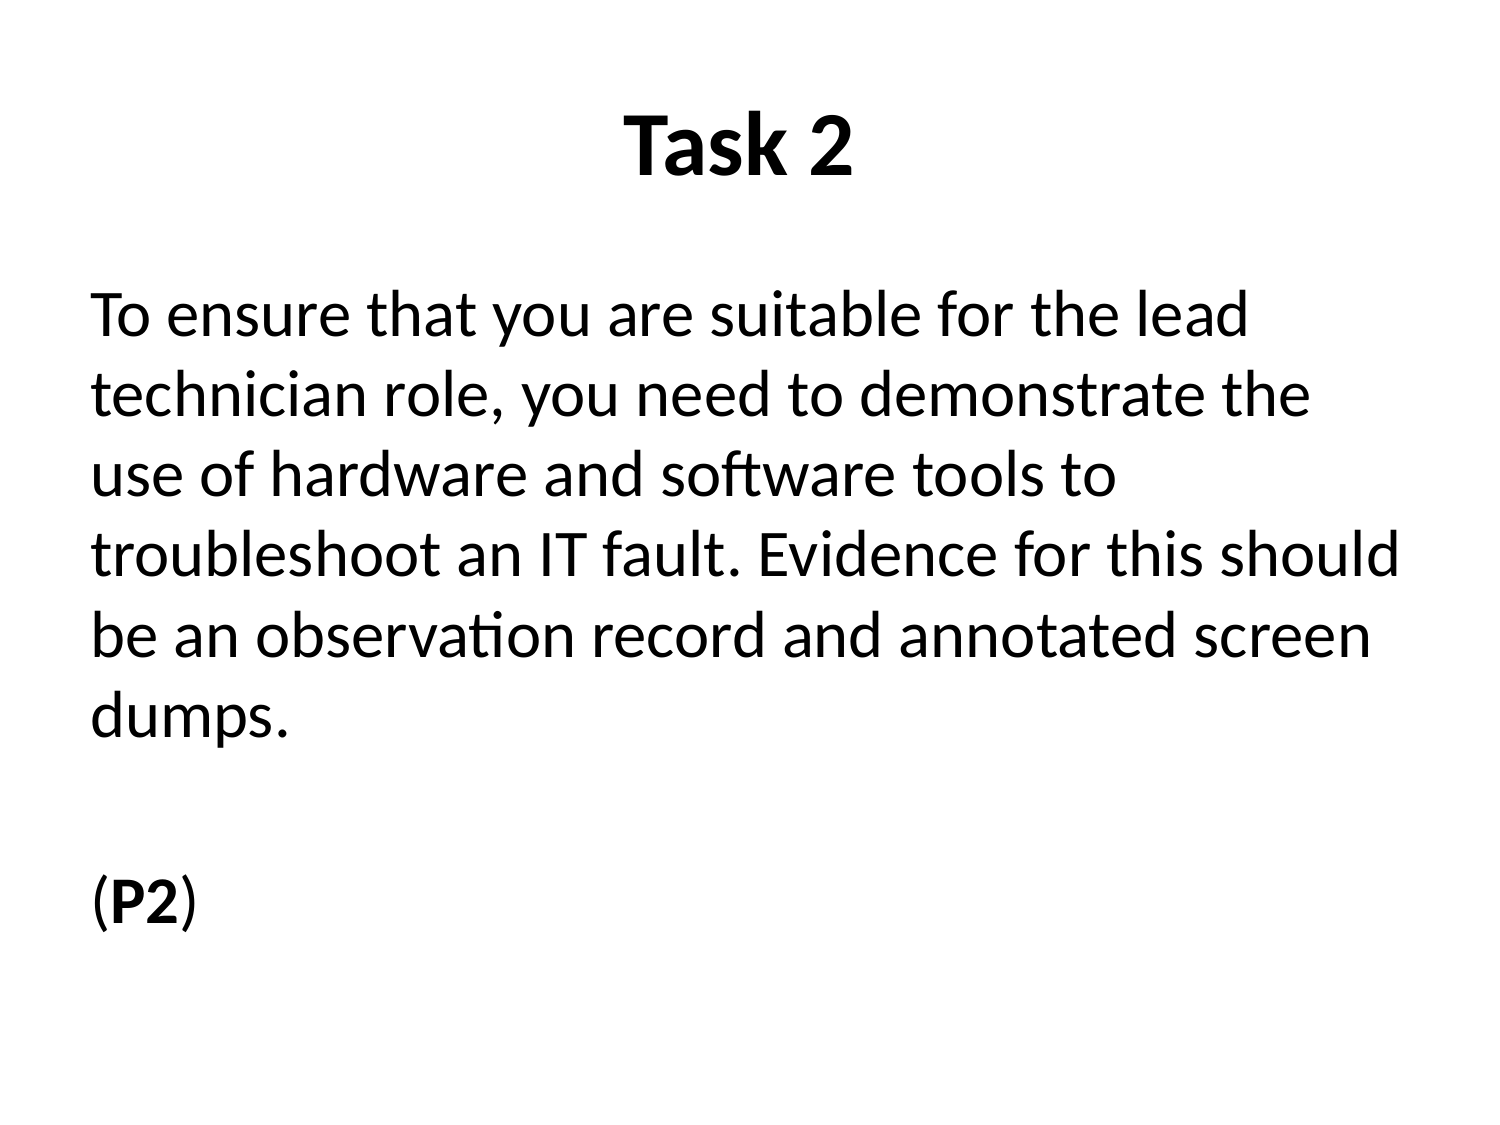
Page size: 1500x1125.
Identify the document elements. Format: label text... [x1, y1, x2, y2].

title Task 2 [75, 45, 1425, 233]
list To ensure that you are suitable for the lead technician role, you need to demonstrate the use of hardware and software tools to troubleshoot an IT fault. Evidence for this should be an observation record and annotated screen dumps. (P2) [75, 262, 1425, 1005]
